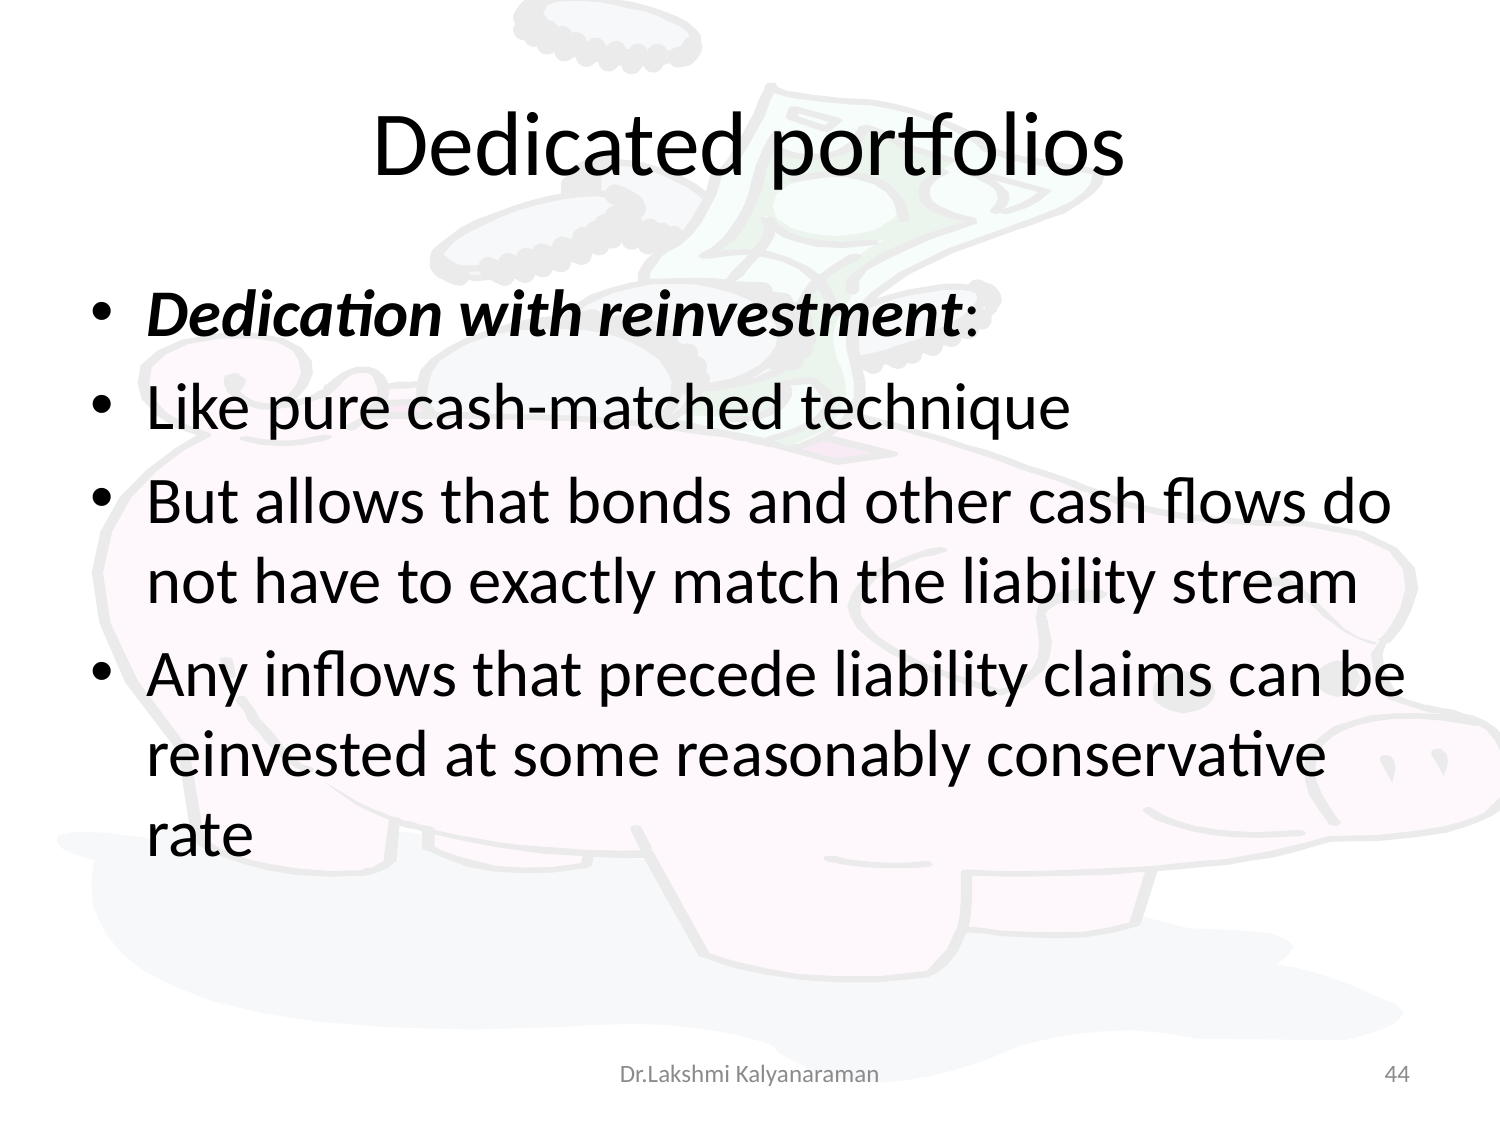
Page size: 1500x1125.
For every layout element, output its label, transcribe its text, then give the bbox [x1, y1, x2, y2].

slide_number 44 [1074, 1042, 1425, 1103]
list Dedication with reinvestment: Like pure cash-matched technique But allows that bonds and other cash flows do not have to exactly match the liability stream Any inflows that precede liability claims can be reinvested at some reasonably conservative rate [75, 262, 1425, 1005]
title Dedicated portfolios [75, 45, 1425, 233]
footer Dr.Lakshmi Kalyanaraman [512, 1042, 988, 1103]
